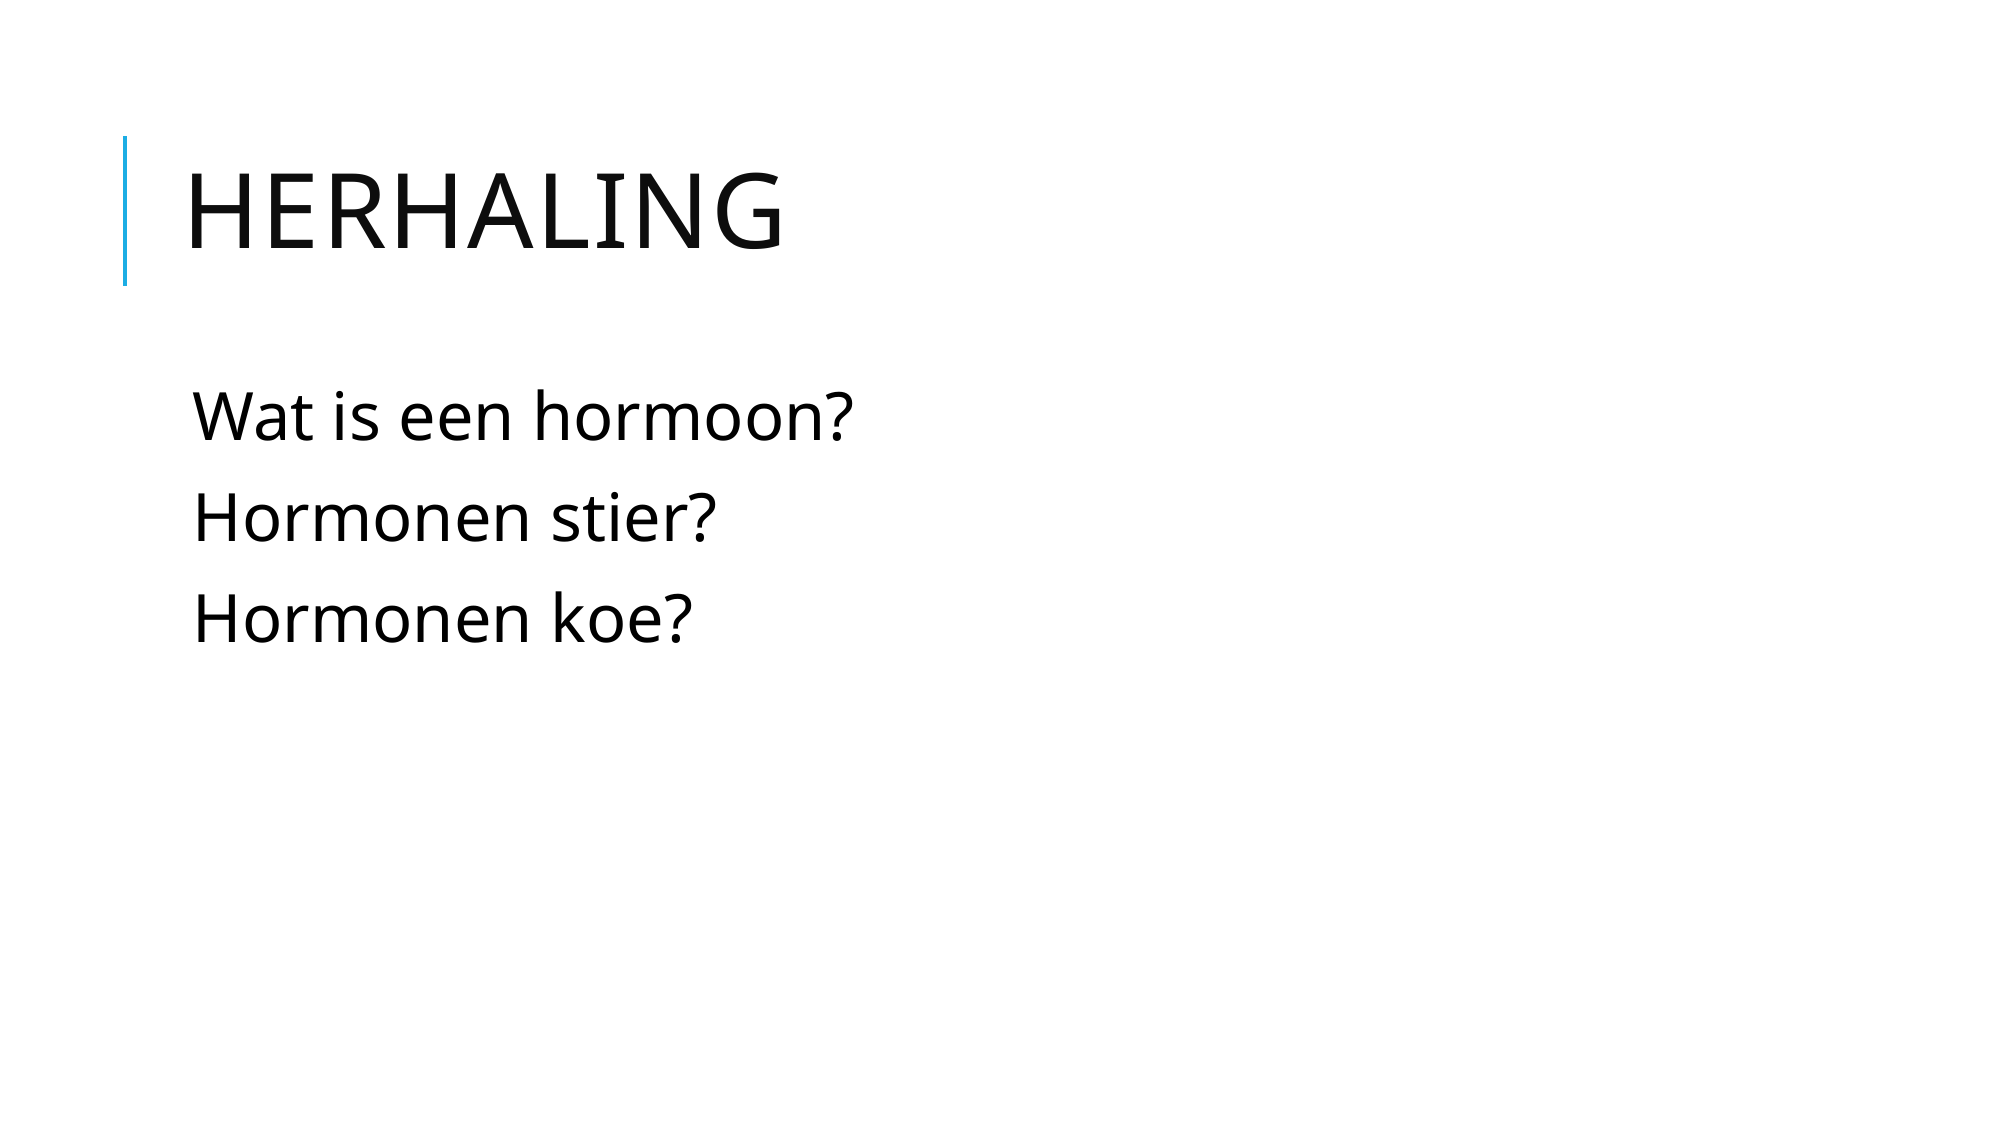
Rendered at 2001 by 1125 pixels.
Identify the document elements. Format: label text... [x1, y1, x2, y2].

title Herhaling [168, 96, 1763, 342]
list Wat is een hormoon? Hormonen stier? Hormonen koe? [168, 375, 1763, 1035]
